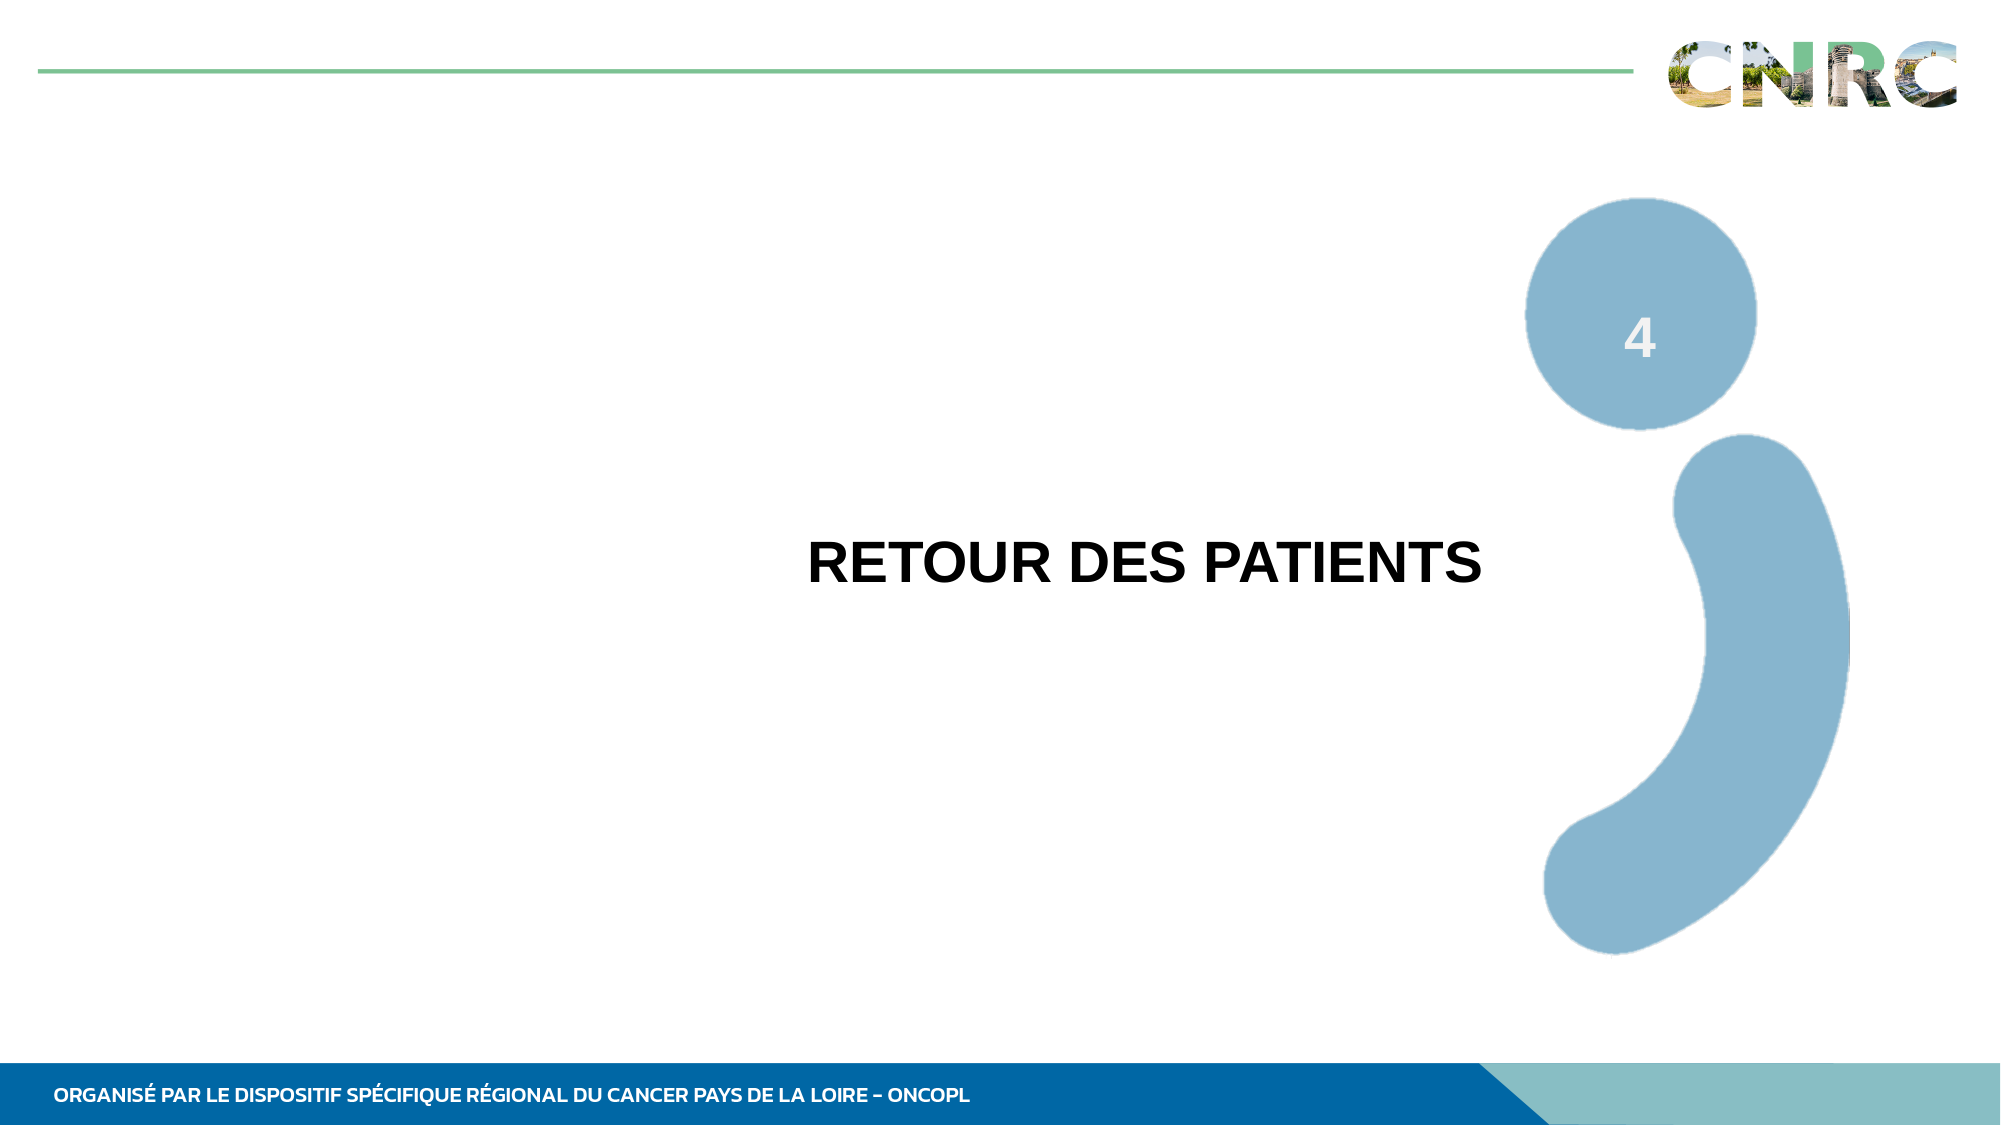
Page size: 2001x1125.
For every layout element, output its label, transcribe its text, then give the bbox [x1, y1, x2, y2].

picture [0, 0, 2001, 1125]
list RETOUR DES PATIENTS [217, 524, 1498, 626]
list 4 [1570, 251, 1711, 380]
